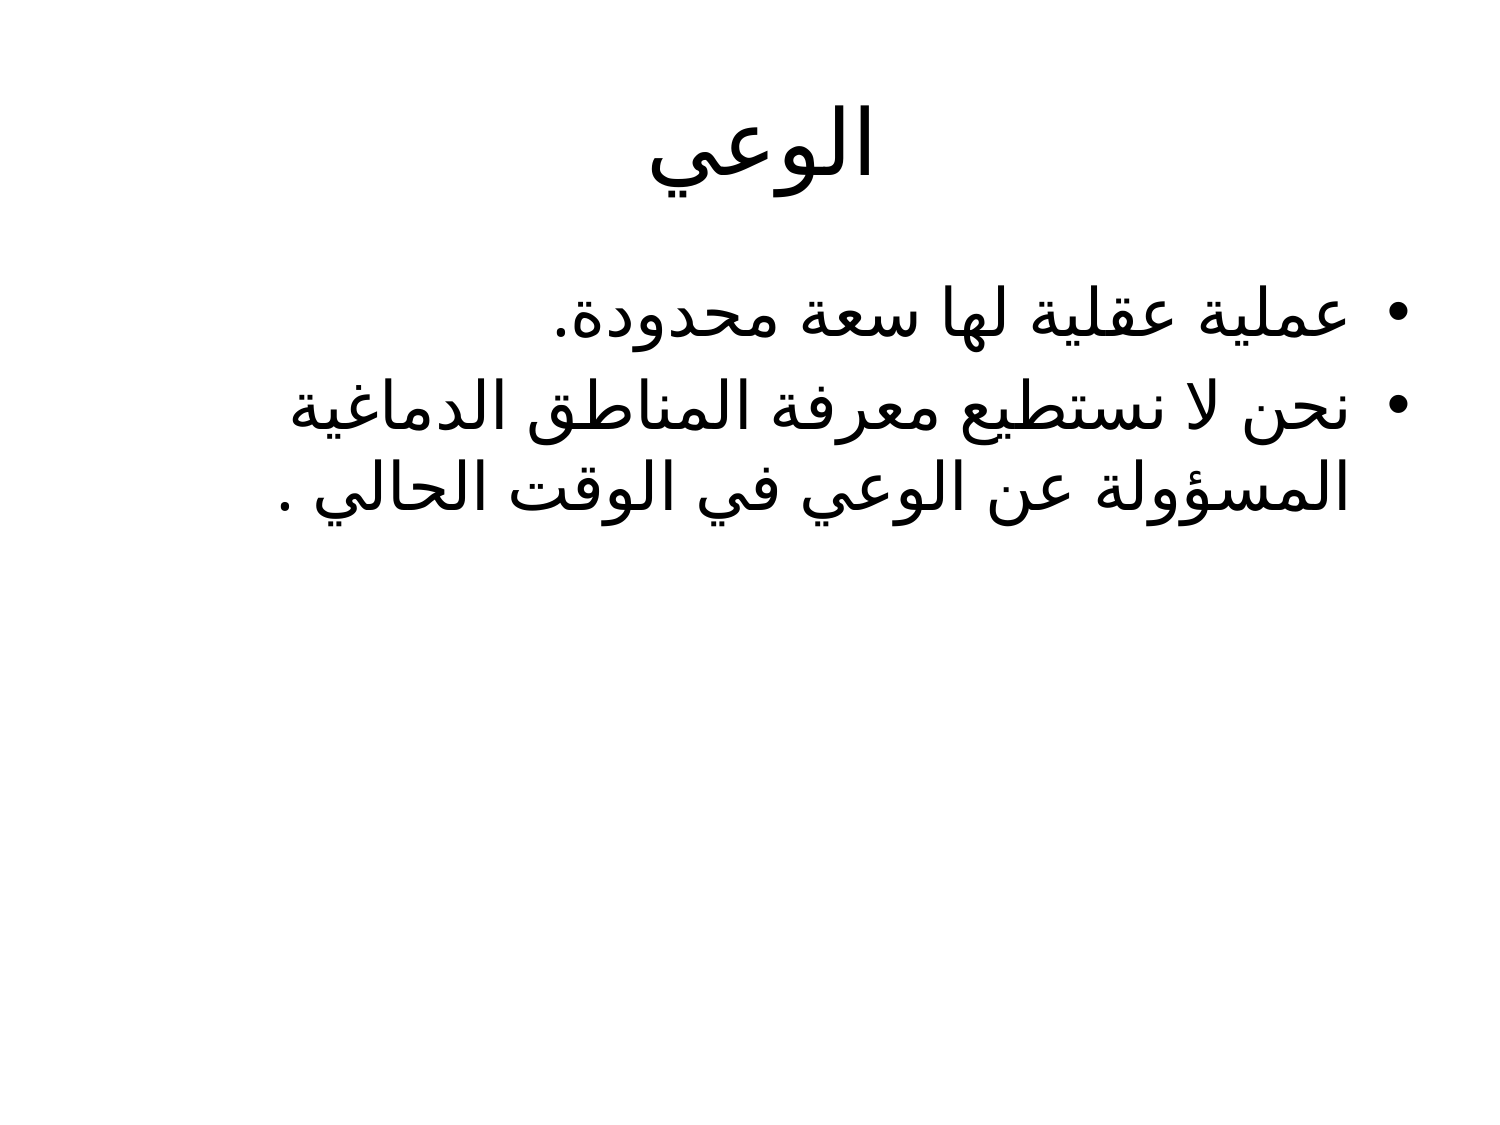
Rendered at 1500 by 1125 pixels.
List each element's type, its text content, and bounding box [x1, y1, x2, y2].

title الوعي [75, 45, 1425, 233]
list عملية عقلية لها سعة محدودة. نحن لا نستطيع معرفة المناطق الدماغية المسؤولة عن الوعي في الوقت الحالي . [75, 262, 1425, 1005]
